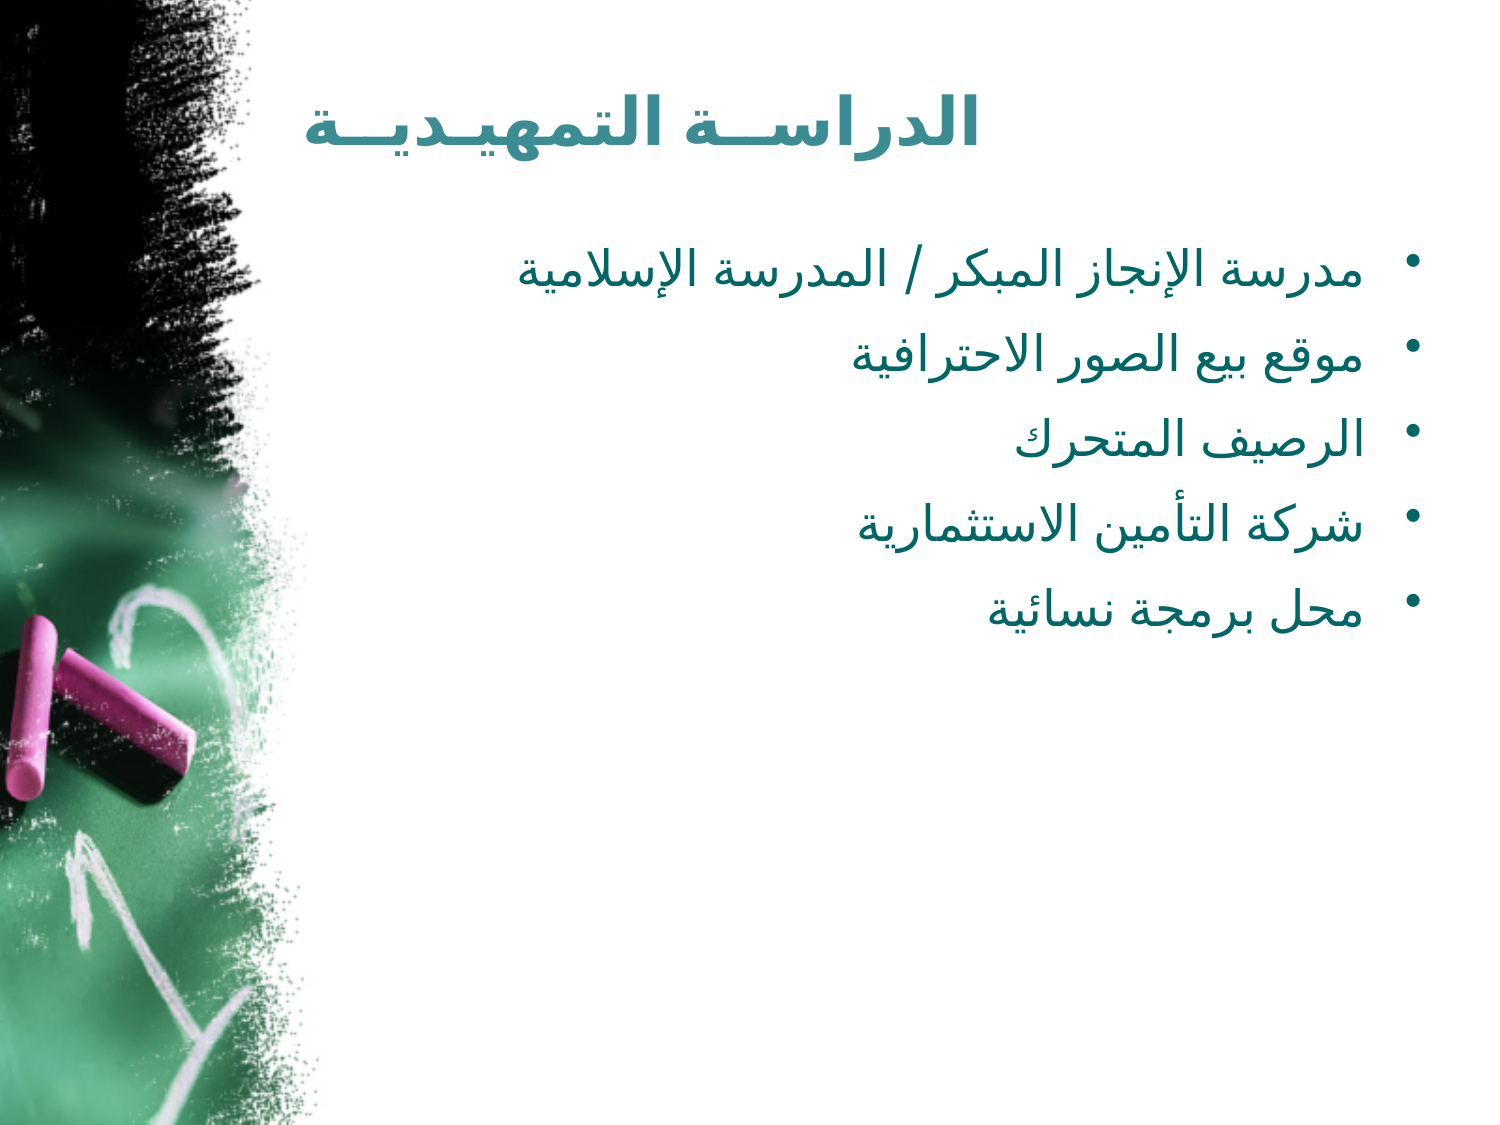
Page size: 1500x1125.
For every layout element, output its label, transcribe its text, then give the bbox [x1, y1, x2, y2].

picture [0, 0, 1500, 1125]
title الدراســة التمهيـديــة [287, 50, 1438, 188]
list مدرسة الإنجاز المبكر / المدرسة الإسلامية موقع بيع الصور الاحترافية الرصيف المتحرك شركة التأمين الاستثمارية محل برمجة نسائية [287, 228, 1438, 979]
